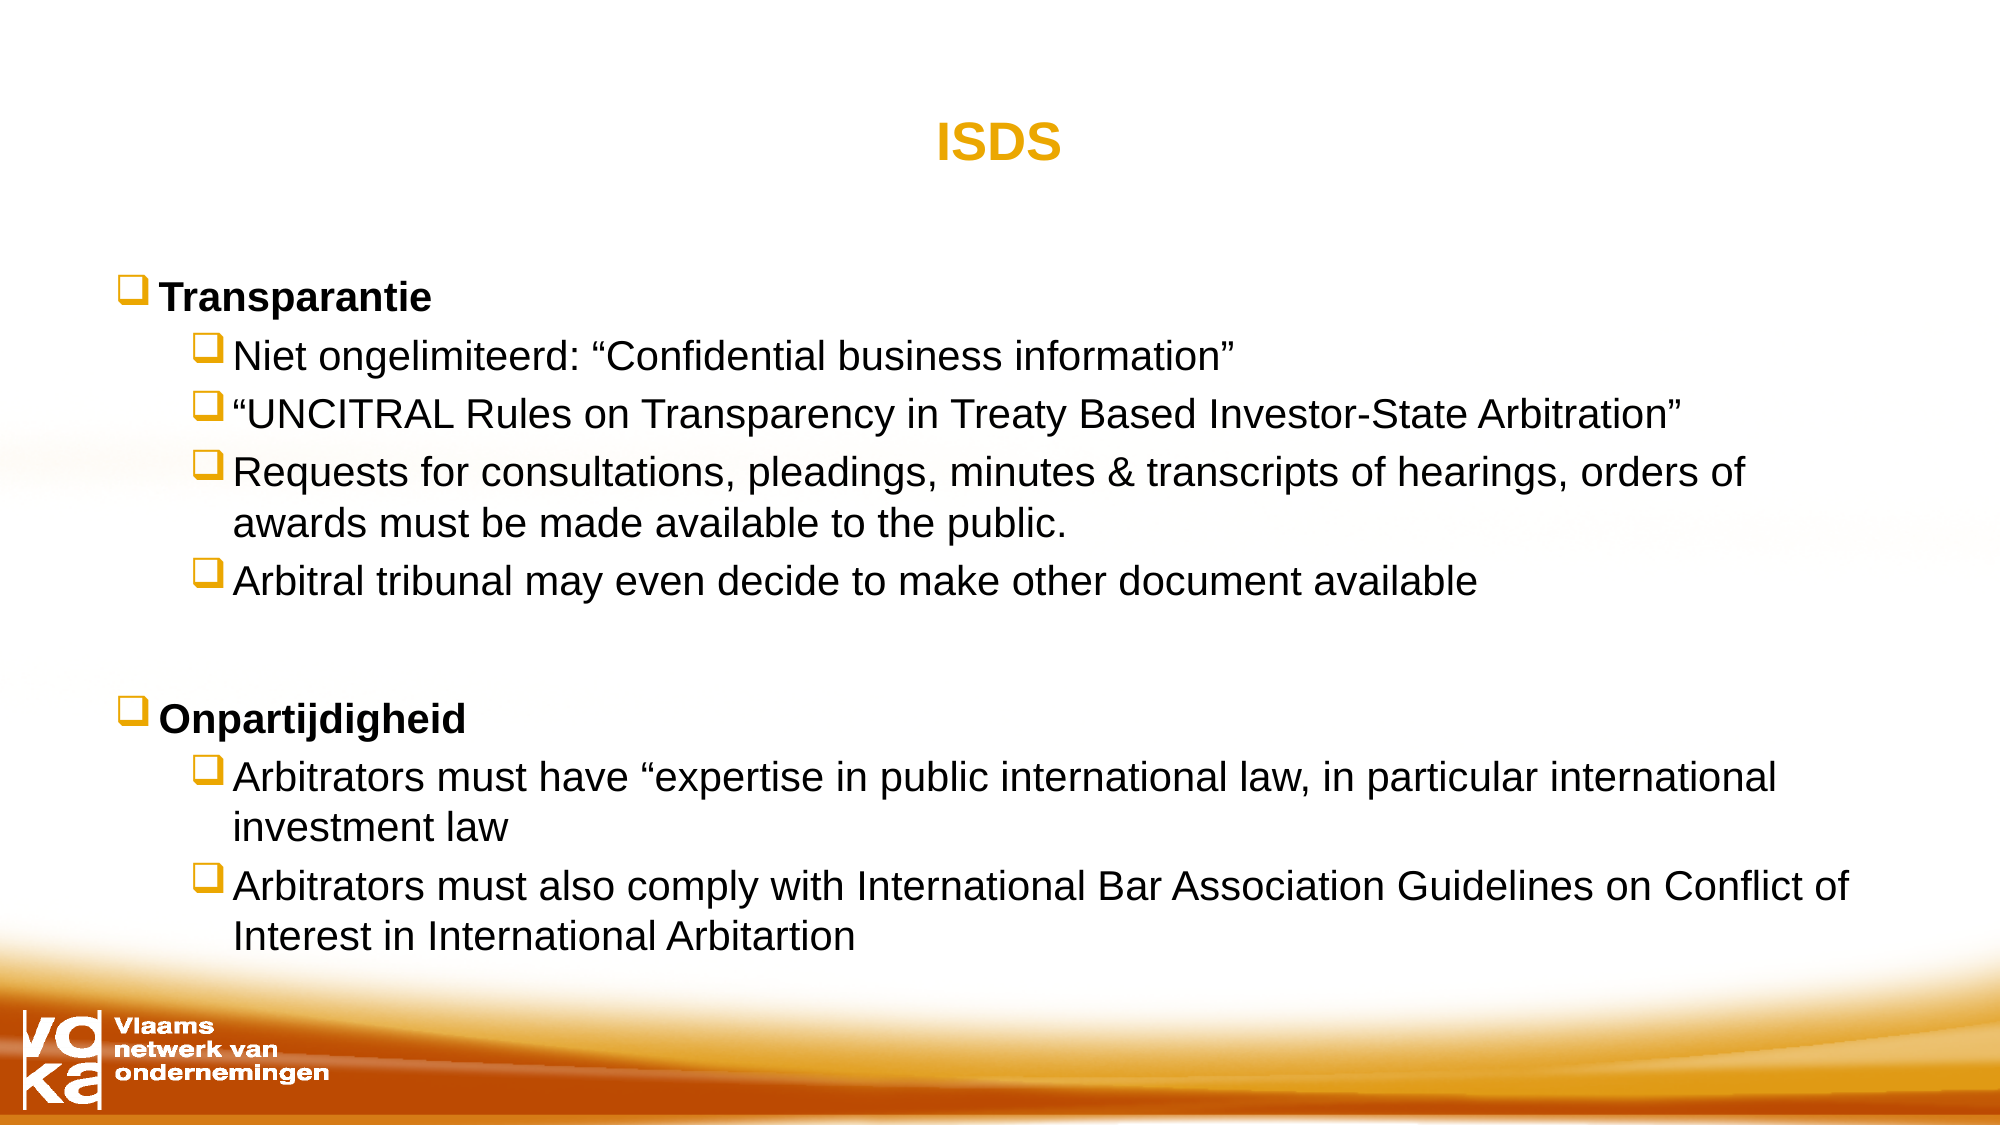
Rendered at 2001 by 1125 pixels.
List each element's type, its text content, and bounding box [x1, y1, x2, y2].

picture [0, 114, 2000, 1125]
list Transparantie Niet ongelimiteerd: “Confidential business information” “UNCITRAL Rules on Transparency in Treaty Based Investor-State Arbitration” Requests for consultations, pleadings, minutes & transcripts of hearings, orders of awards must be made available to the public. Arbitral tribunal may even decide to make other document available Onpartijdigheid Arbitrators must have “expertise in public international law, in particular international investment law Arbitrators must also comply with International Bar Association Guidelines on Conflict of Interest in International Arbitartion [99, 262, 1900, 1005]
title ISDS [99, 45, 1900, 233]
